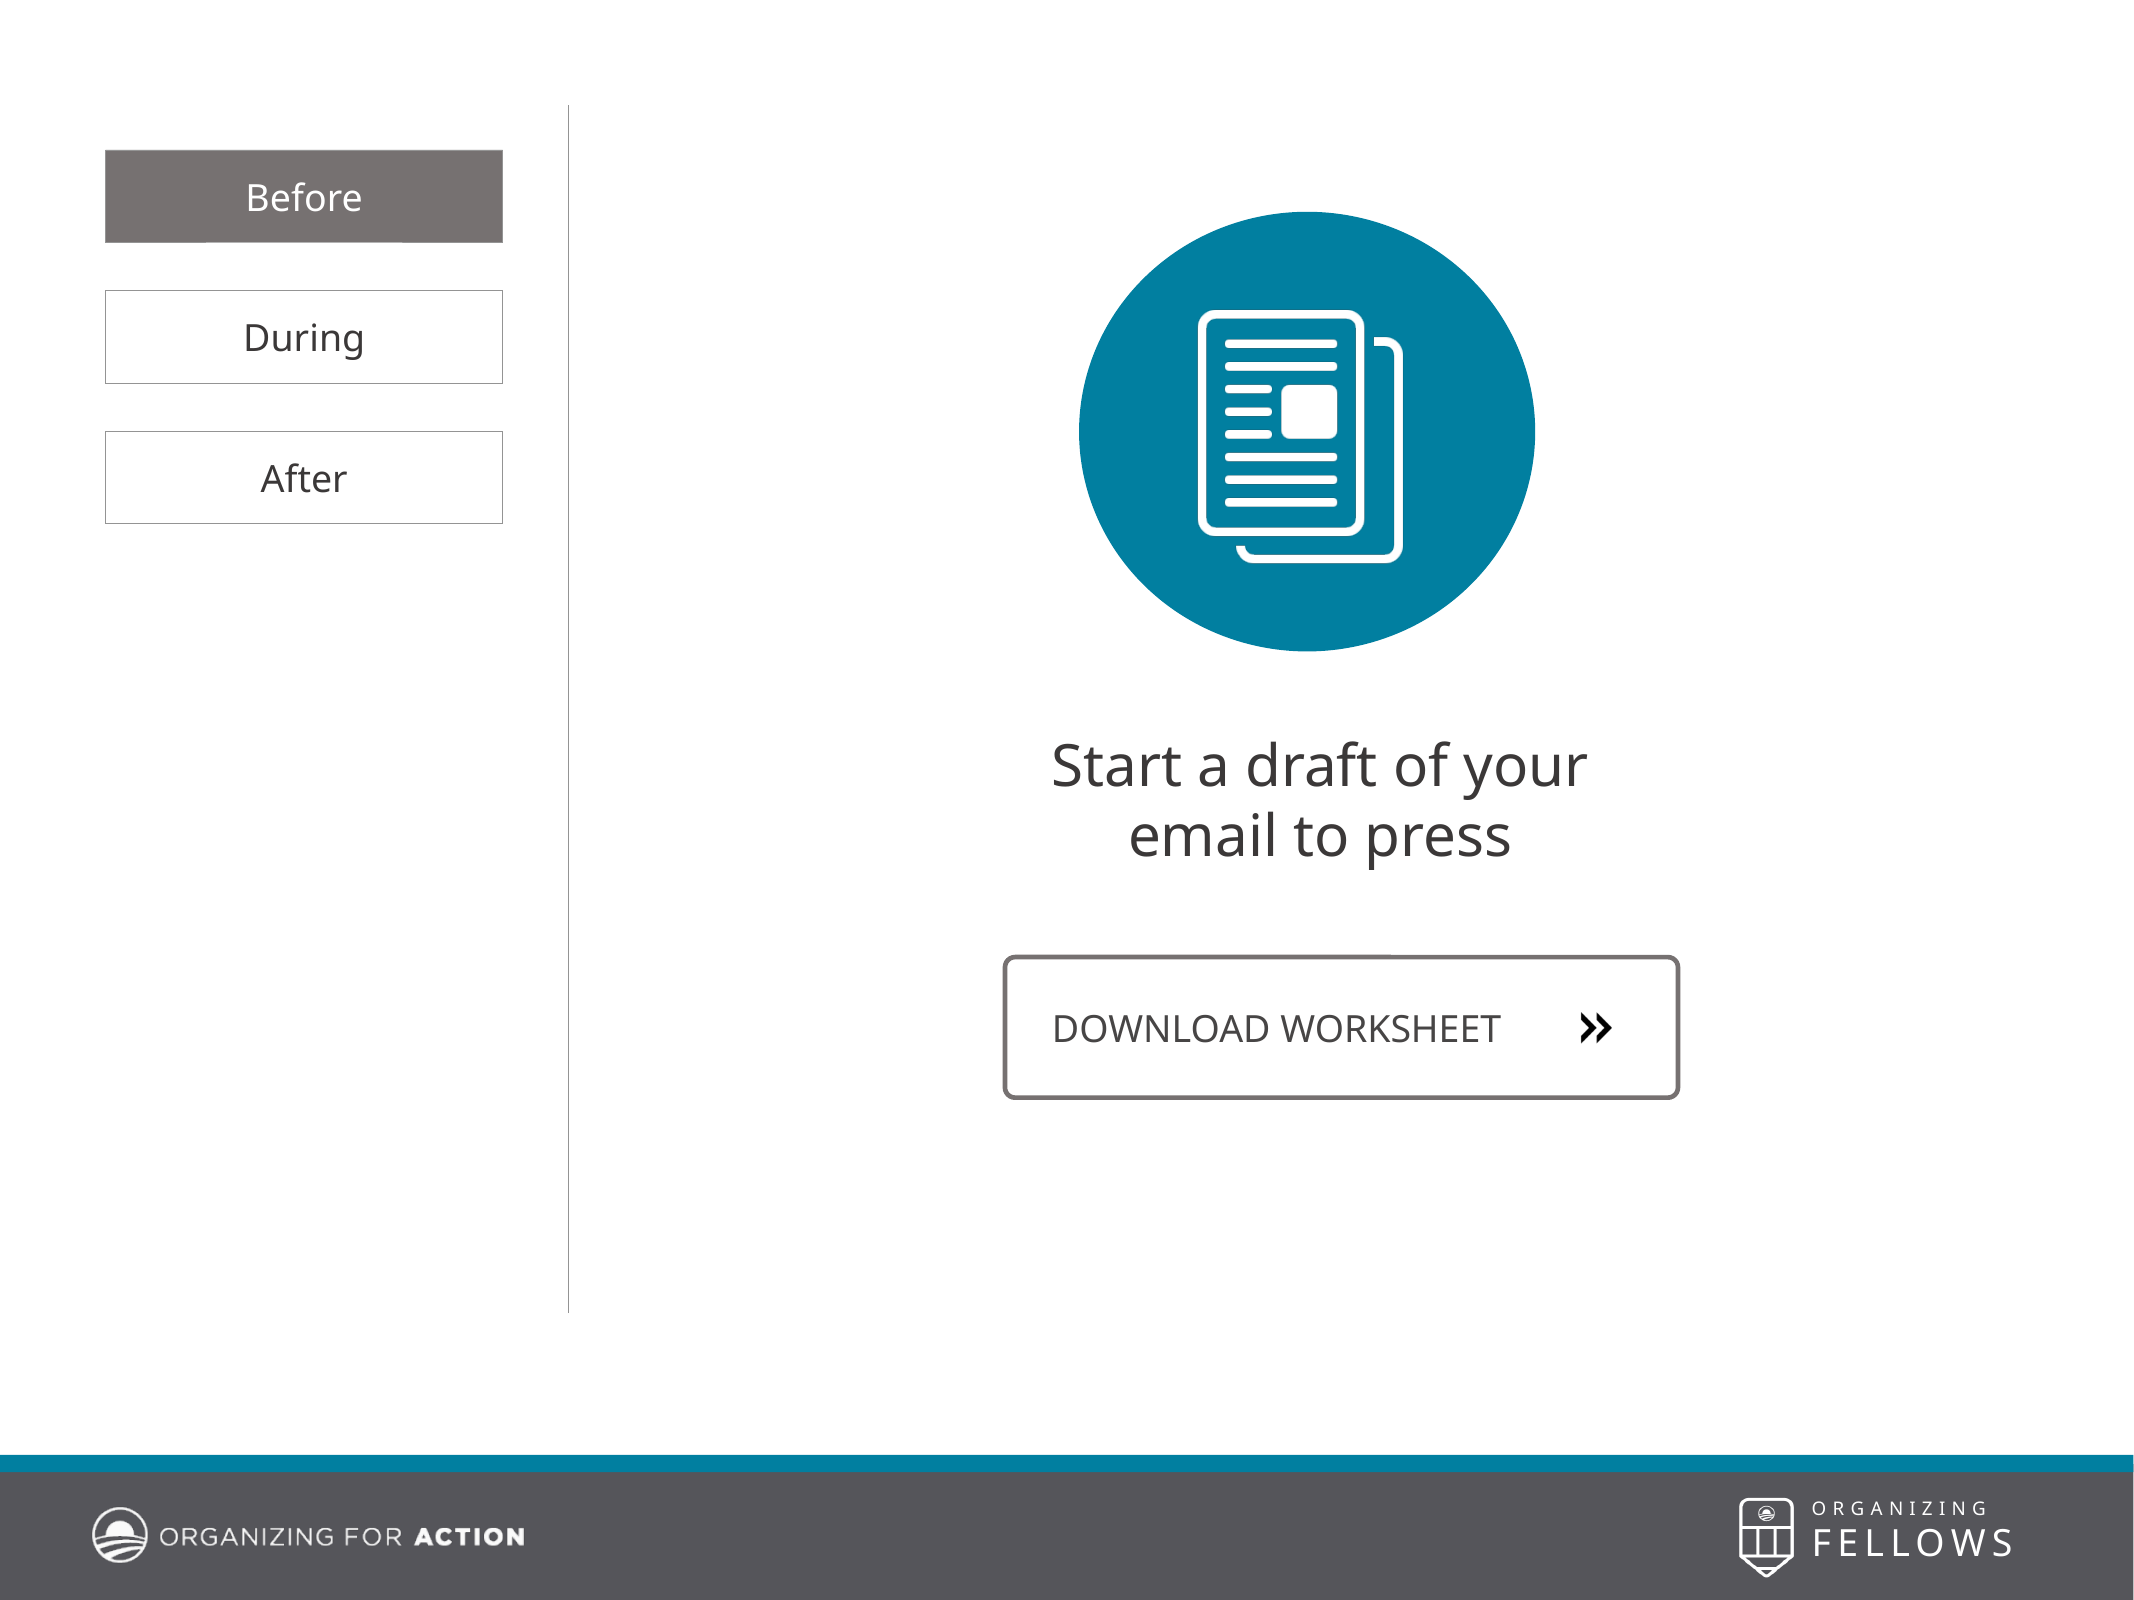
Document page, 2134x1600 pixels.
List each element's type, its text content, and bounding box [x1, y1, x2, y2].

text_box During [105, 290, 504, 384]
picture [0, 1473, 2134, 1600]
text_box Start a draft of your email to press [962, 720, 1678, 876]
text_box [1078, 210, 1537, 653]
text_box Before [105, 149, 504, 243]
text_box After [105, 430, 504, 525]
picture [1198, 310, 1364, 536]
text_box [1004, 957, 1678, 1098]
picture [1237, 338, 1402, 563]
